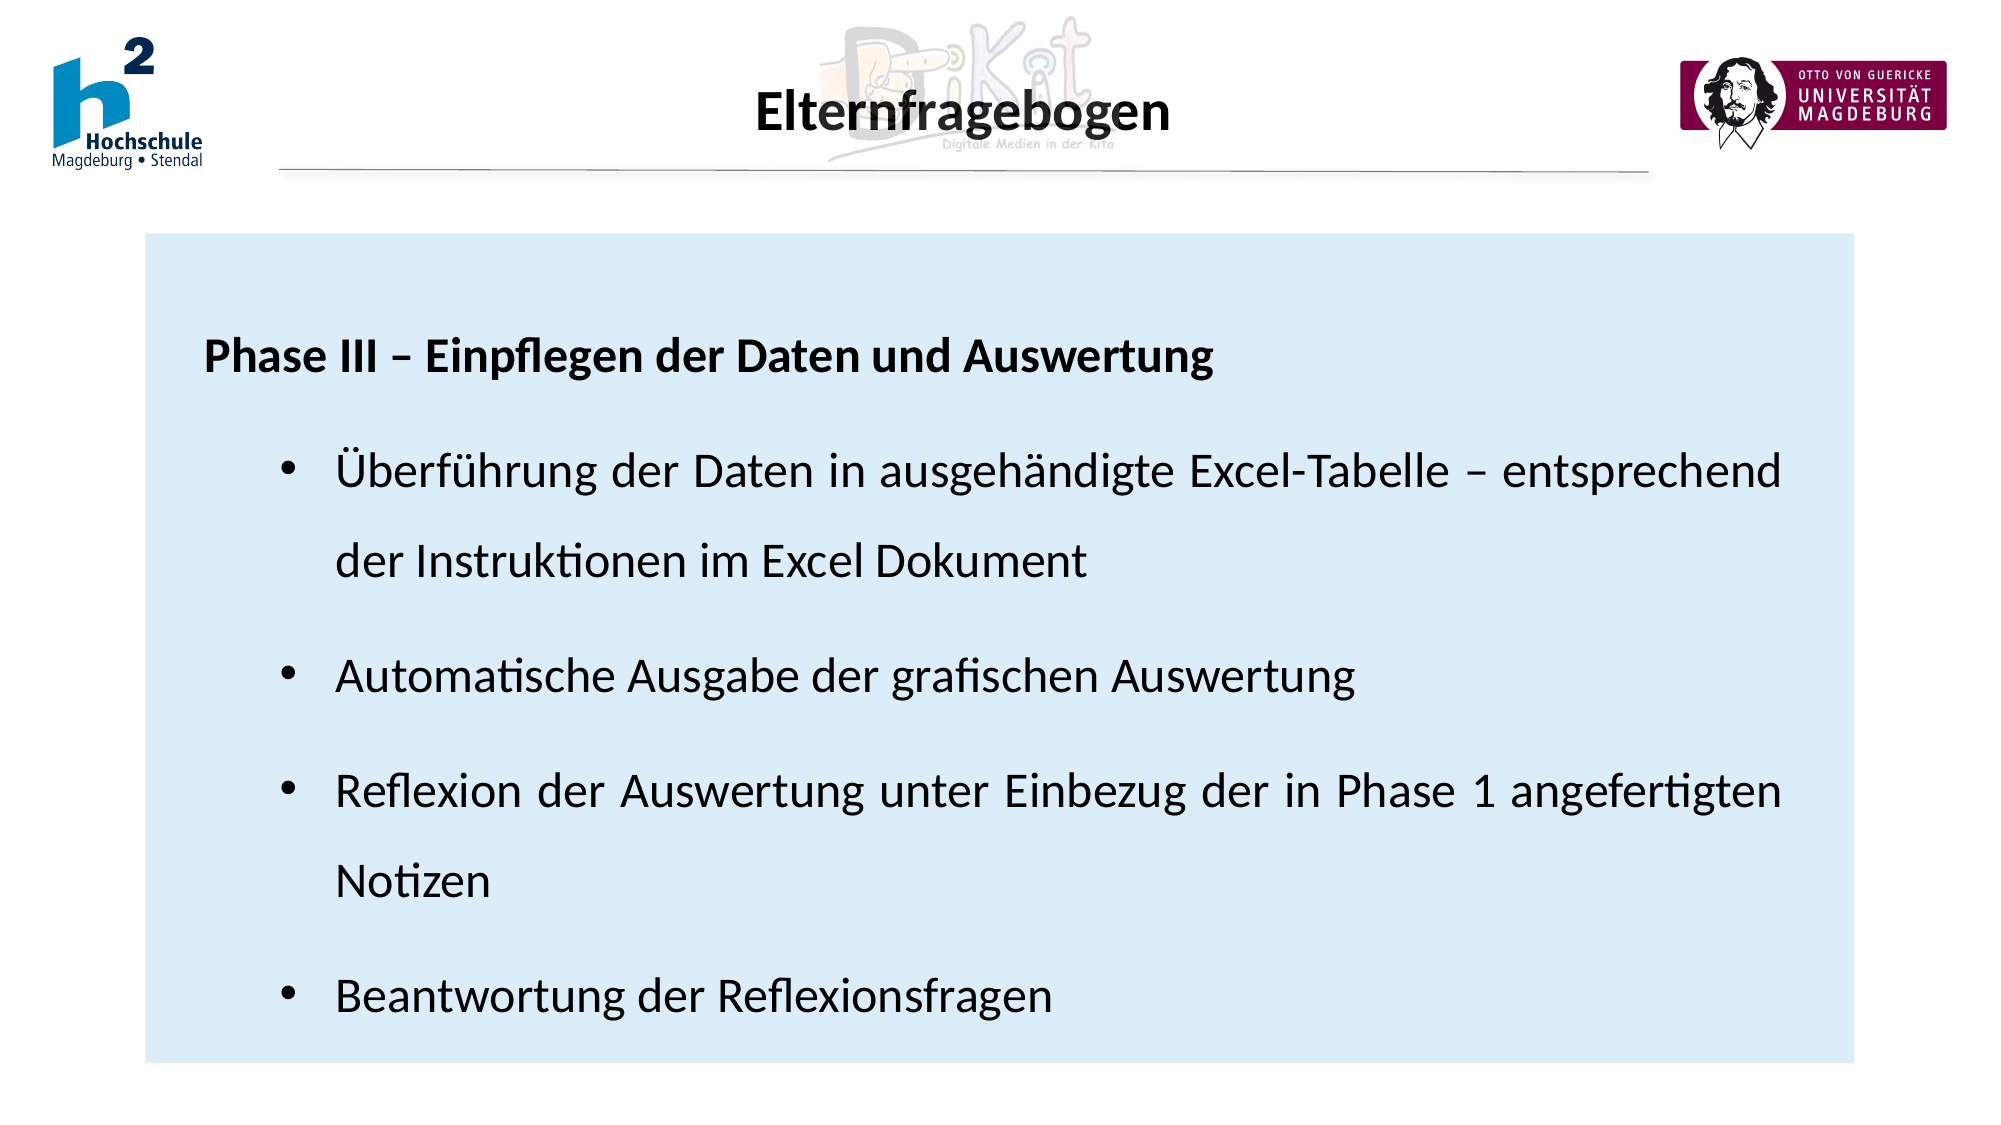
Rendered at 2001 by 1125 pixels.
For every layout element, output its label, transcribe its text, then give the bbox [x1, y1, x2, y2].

picture [1680, 57, 1947, 150]
picture [53, 37, 202, 170]
text_box Elternfragebogen [278, 65, 811, 150]
text_box Elternfragebogen [1122, 65, 1649, 150]
text_box [142, 233, 1868, 1063]
picture [816, 14, 1119, 170]
